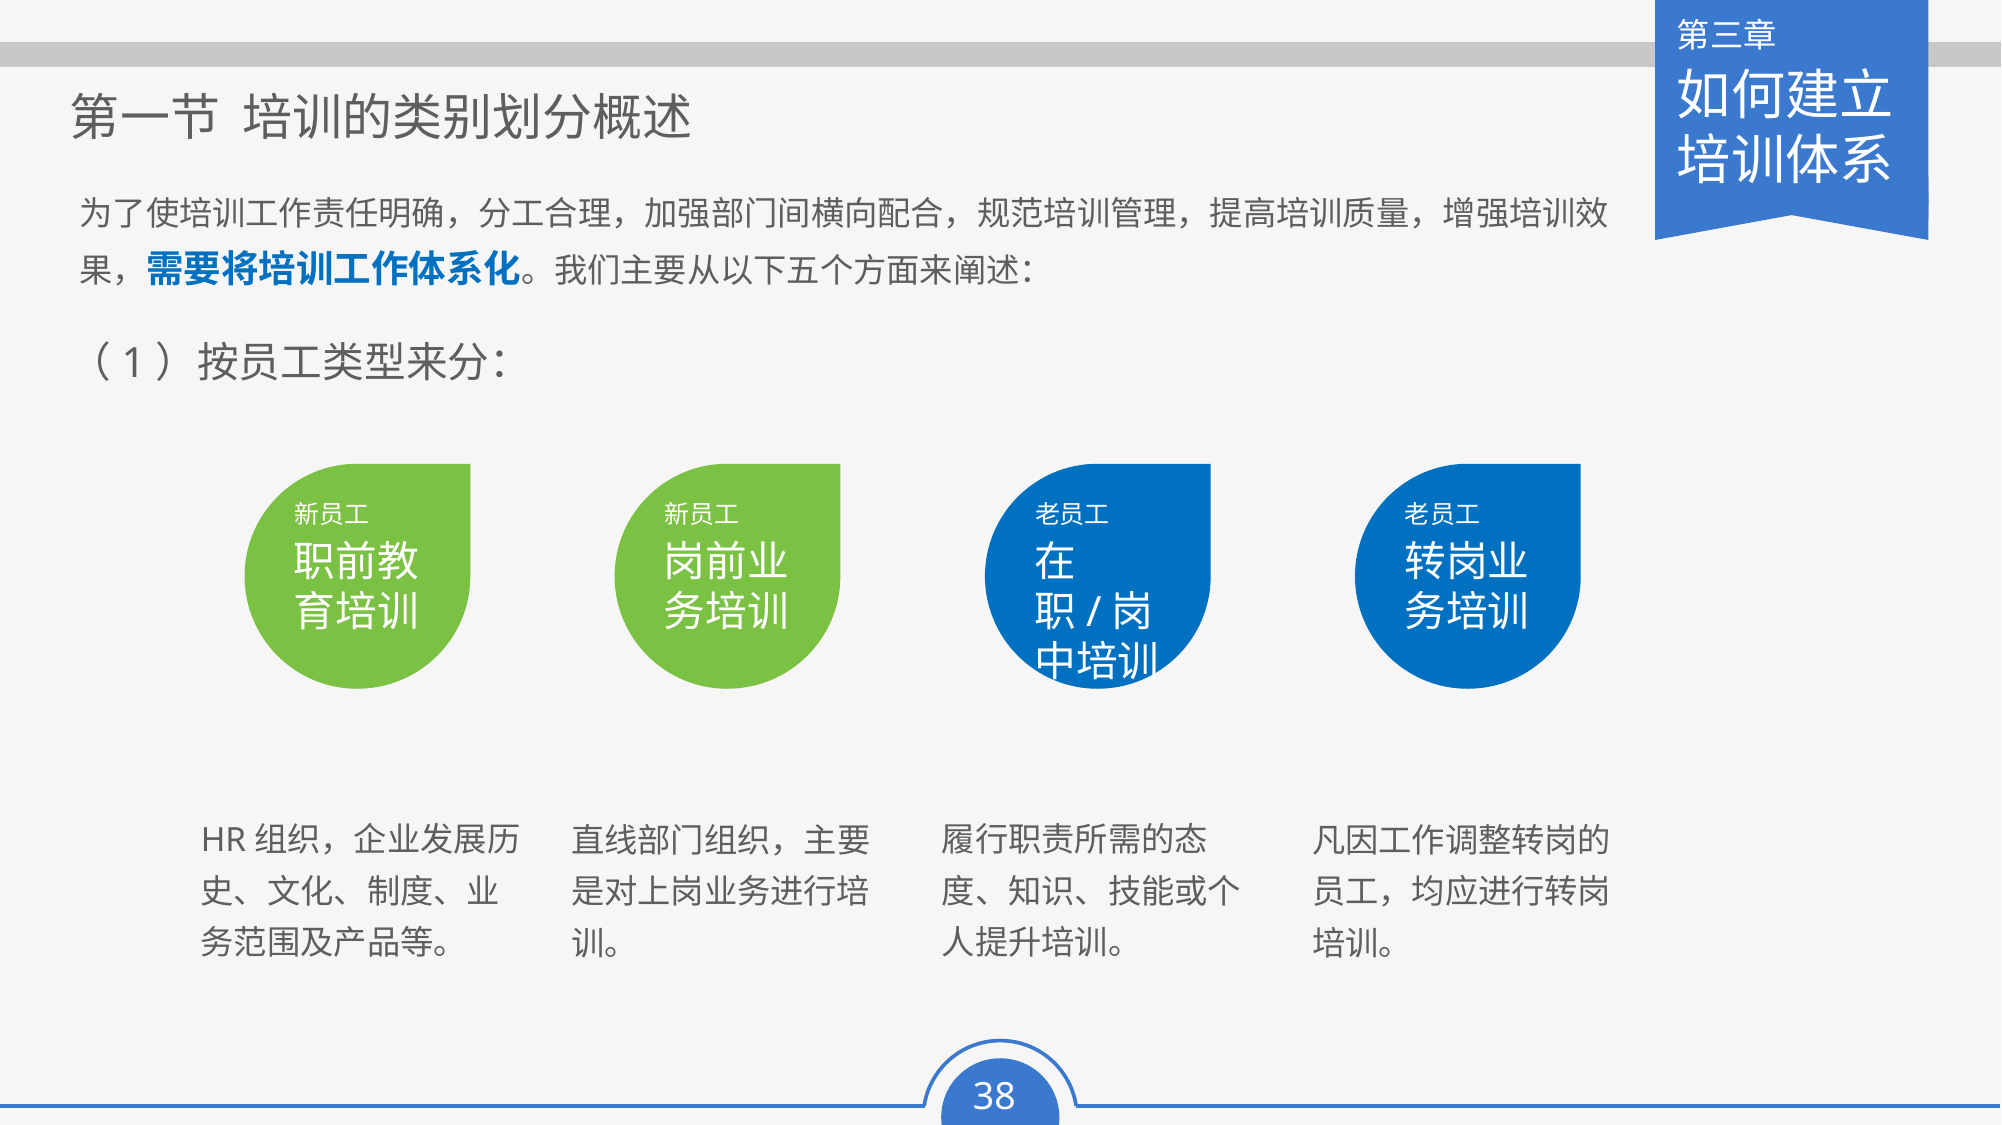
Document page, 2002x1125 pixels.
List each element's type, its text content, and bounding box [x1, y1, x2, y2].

text_box 履行职责所需的态度、知识、技能或个人提升培训。 [927, 798, 1282, 969]
text_box HR组织，企业发展历史、文化、制度、业务范围及产品等。 [186, 798, 541, 969]
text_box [1354, 463, 1581, 689]
text_box 凡因工作调整转岗的员工，均应进行转岗培训。 [1297, 799, 1652, 970]
text_box 直线部门组织，主要是对上岗业务进行培训。 [556, 799, 911, 970]
text_box （1）按员工类型来分： [55, 313, 576, 394]
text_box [614, 463, 841, 689]
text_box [984, 463, 1211, 689]
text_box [244, 463, 471, 689]
text_box 第一节 培训的类别划分概述 [55, 78, 871, 153]
text_box 为了使培训工作责任明确，分工合理，加强部门间横向配合，规范培训管理，提高培训质量，增强培训效果，需要将培训工作体系化。我们主要从以下五个方面来阐述： [64, 172, 1651, 298]
